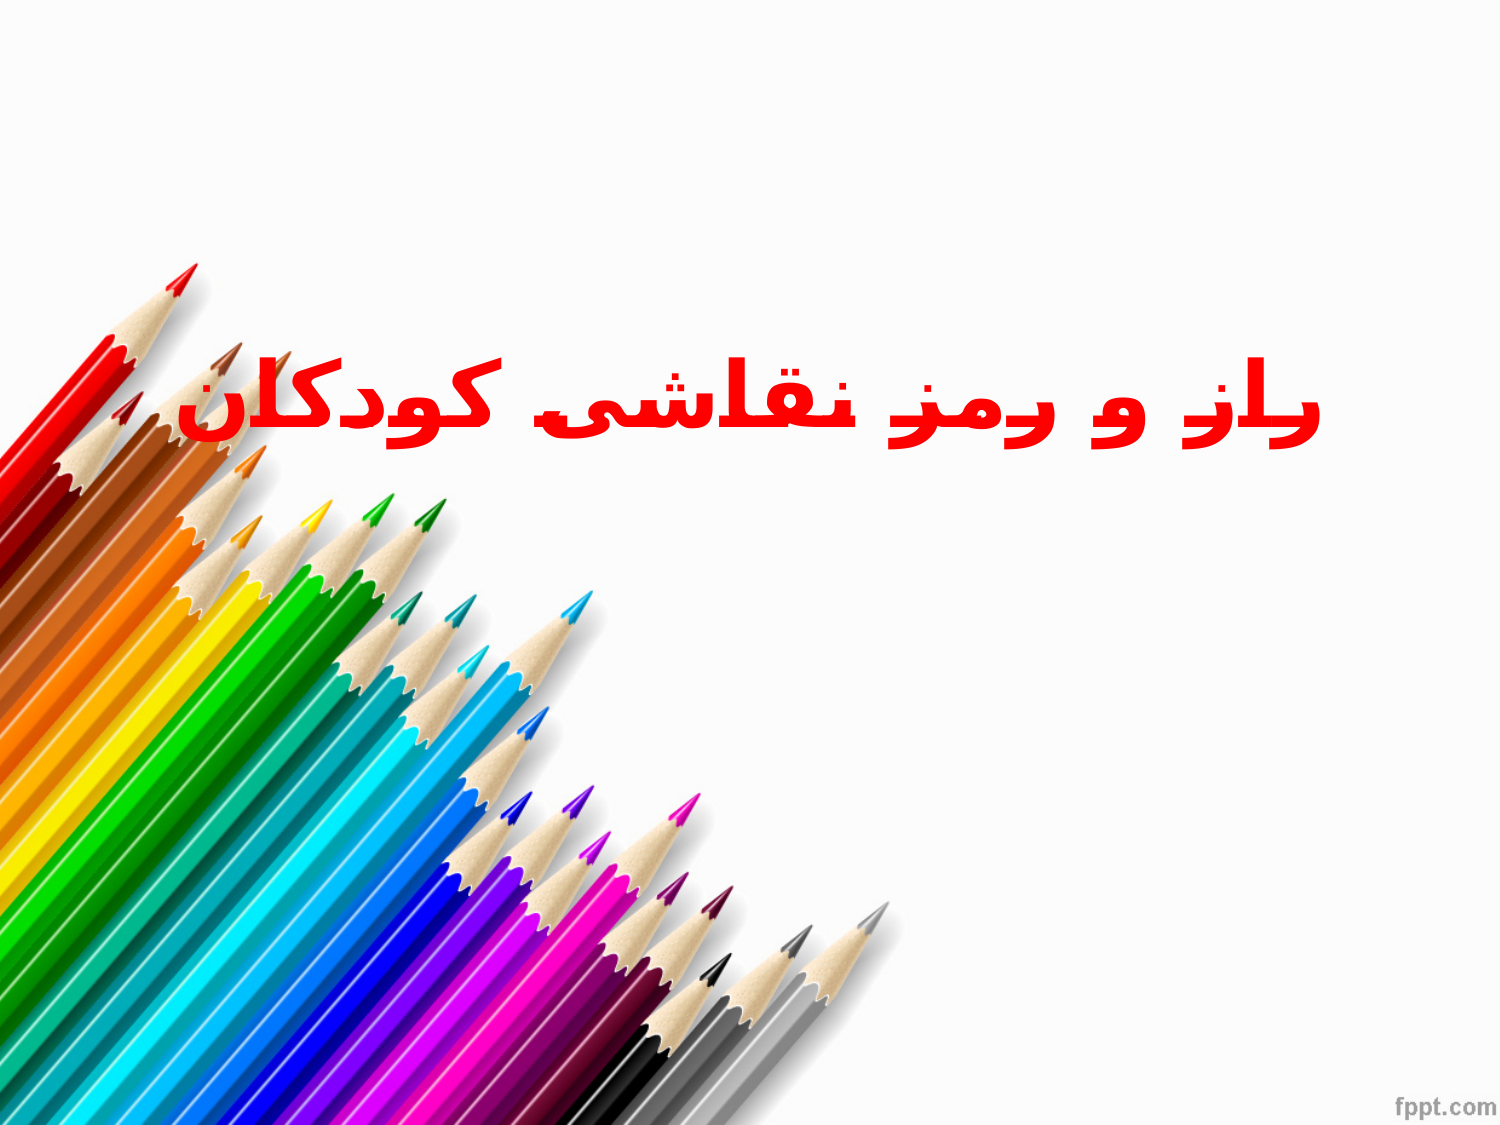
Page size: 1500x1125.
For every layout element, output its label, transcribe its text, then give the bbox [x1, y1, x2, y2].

picture [0, 0, 1500, 1125]
title راز و رمز نقاشی کودکان [112, 278, 1388, 504]
